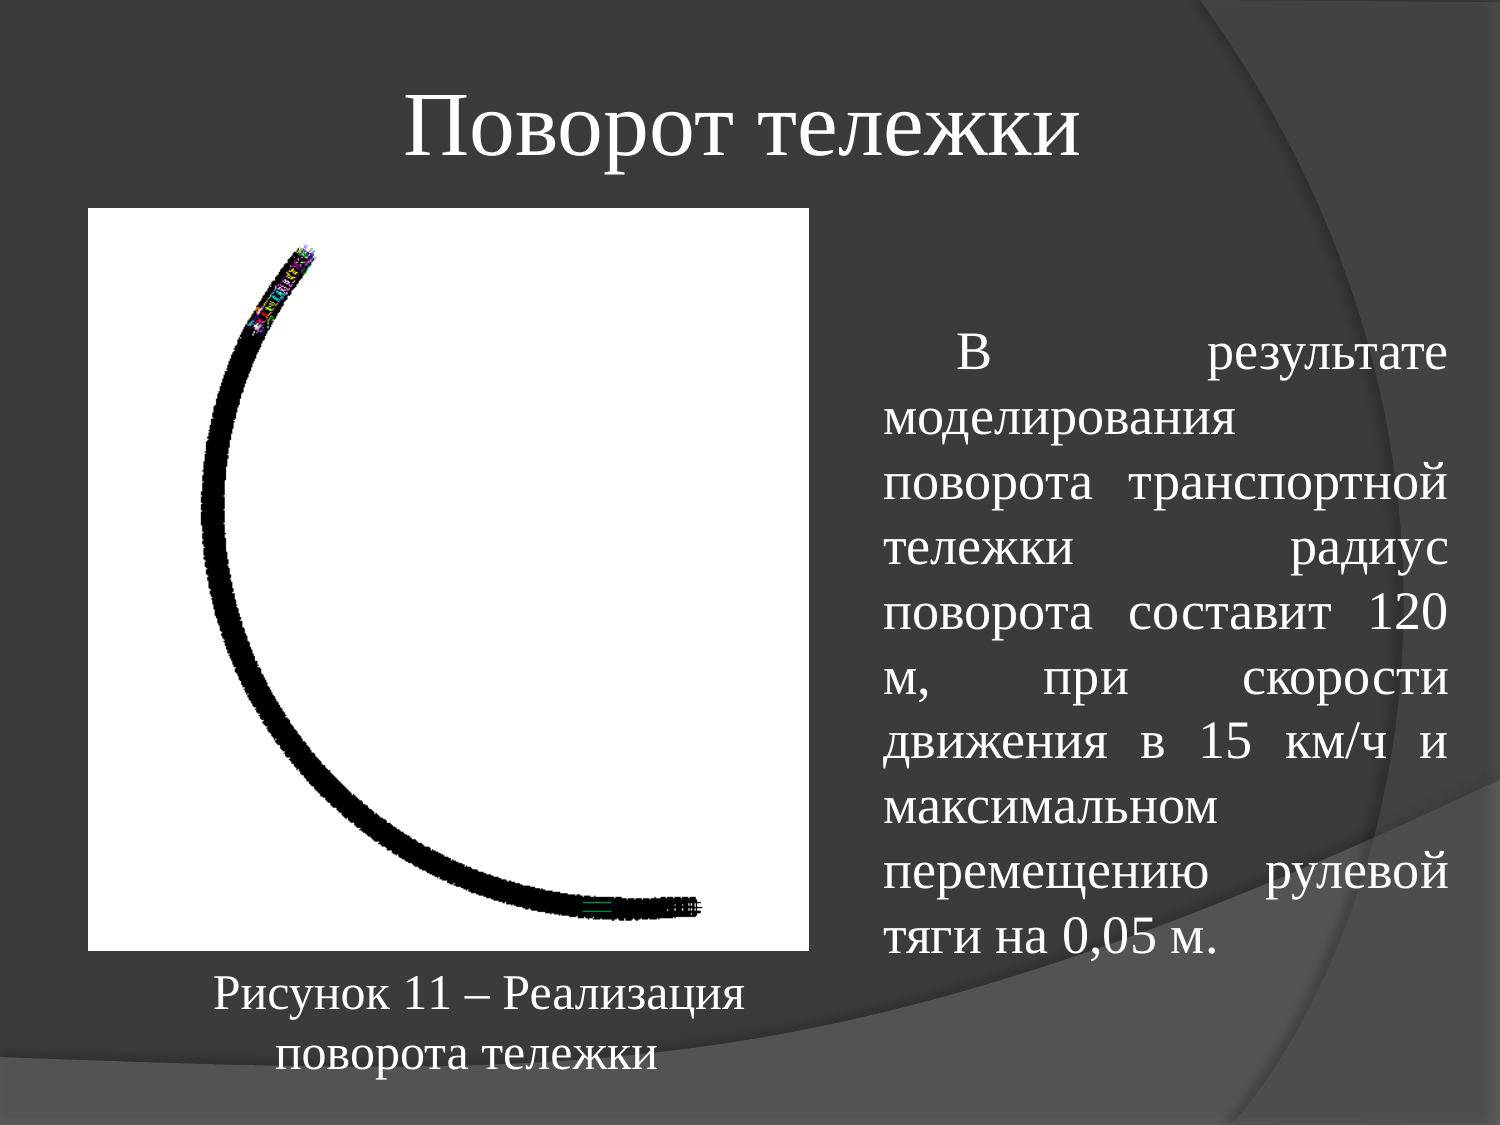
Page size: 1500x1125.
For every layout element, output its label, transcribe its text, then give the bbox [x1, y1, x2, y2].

text_box Рисунок 11 – Реализация поворота тележки [100, 952, 833, 1087]
title Поворот тележки [395, 30, 1154, 207]
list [88, 207, 809, 951]
text_box В результате моделирования поворота транспортной тележки радиус поворота составит 120 м, при скорости движения в 15 км/ч и максимальном перемещению рулевой тяги на 0,05 м. [868, 307, 1465, 973]
